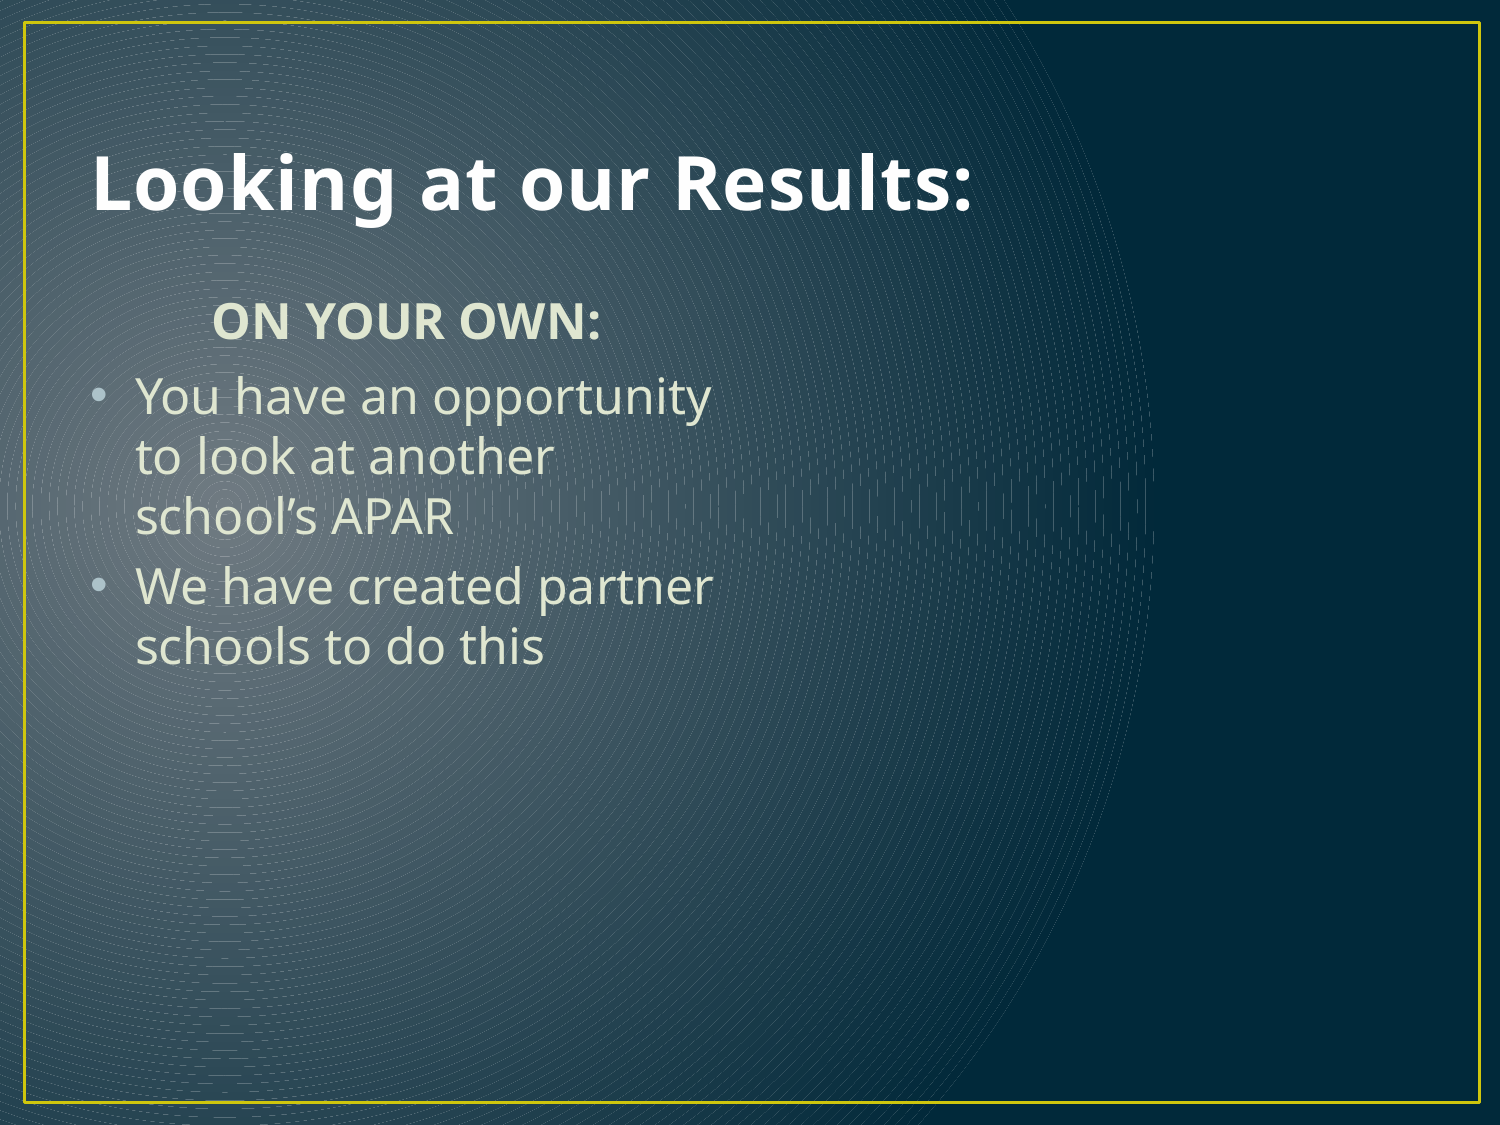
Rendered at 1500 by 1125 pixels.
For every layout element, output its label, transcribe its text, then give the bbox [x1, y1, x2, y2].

title Looking at our Results: [75, 45, 1425, 233]
list You have an opportunity to look at another school’s APAR We have created partner schools to do this [75, 356, 738, 1005]
list ON YOUR OWN: [75, 251, 738, 356]
